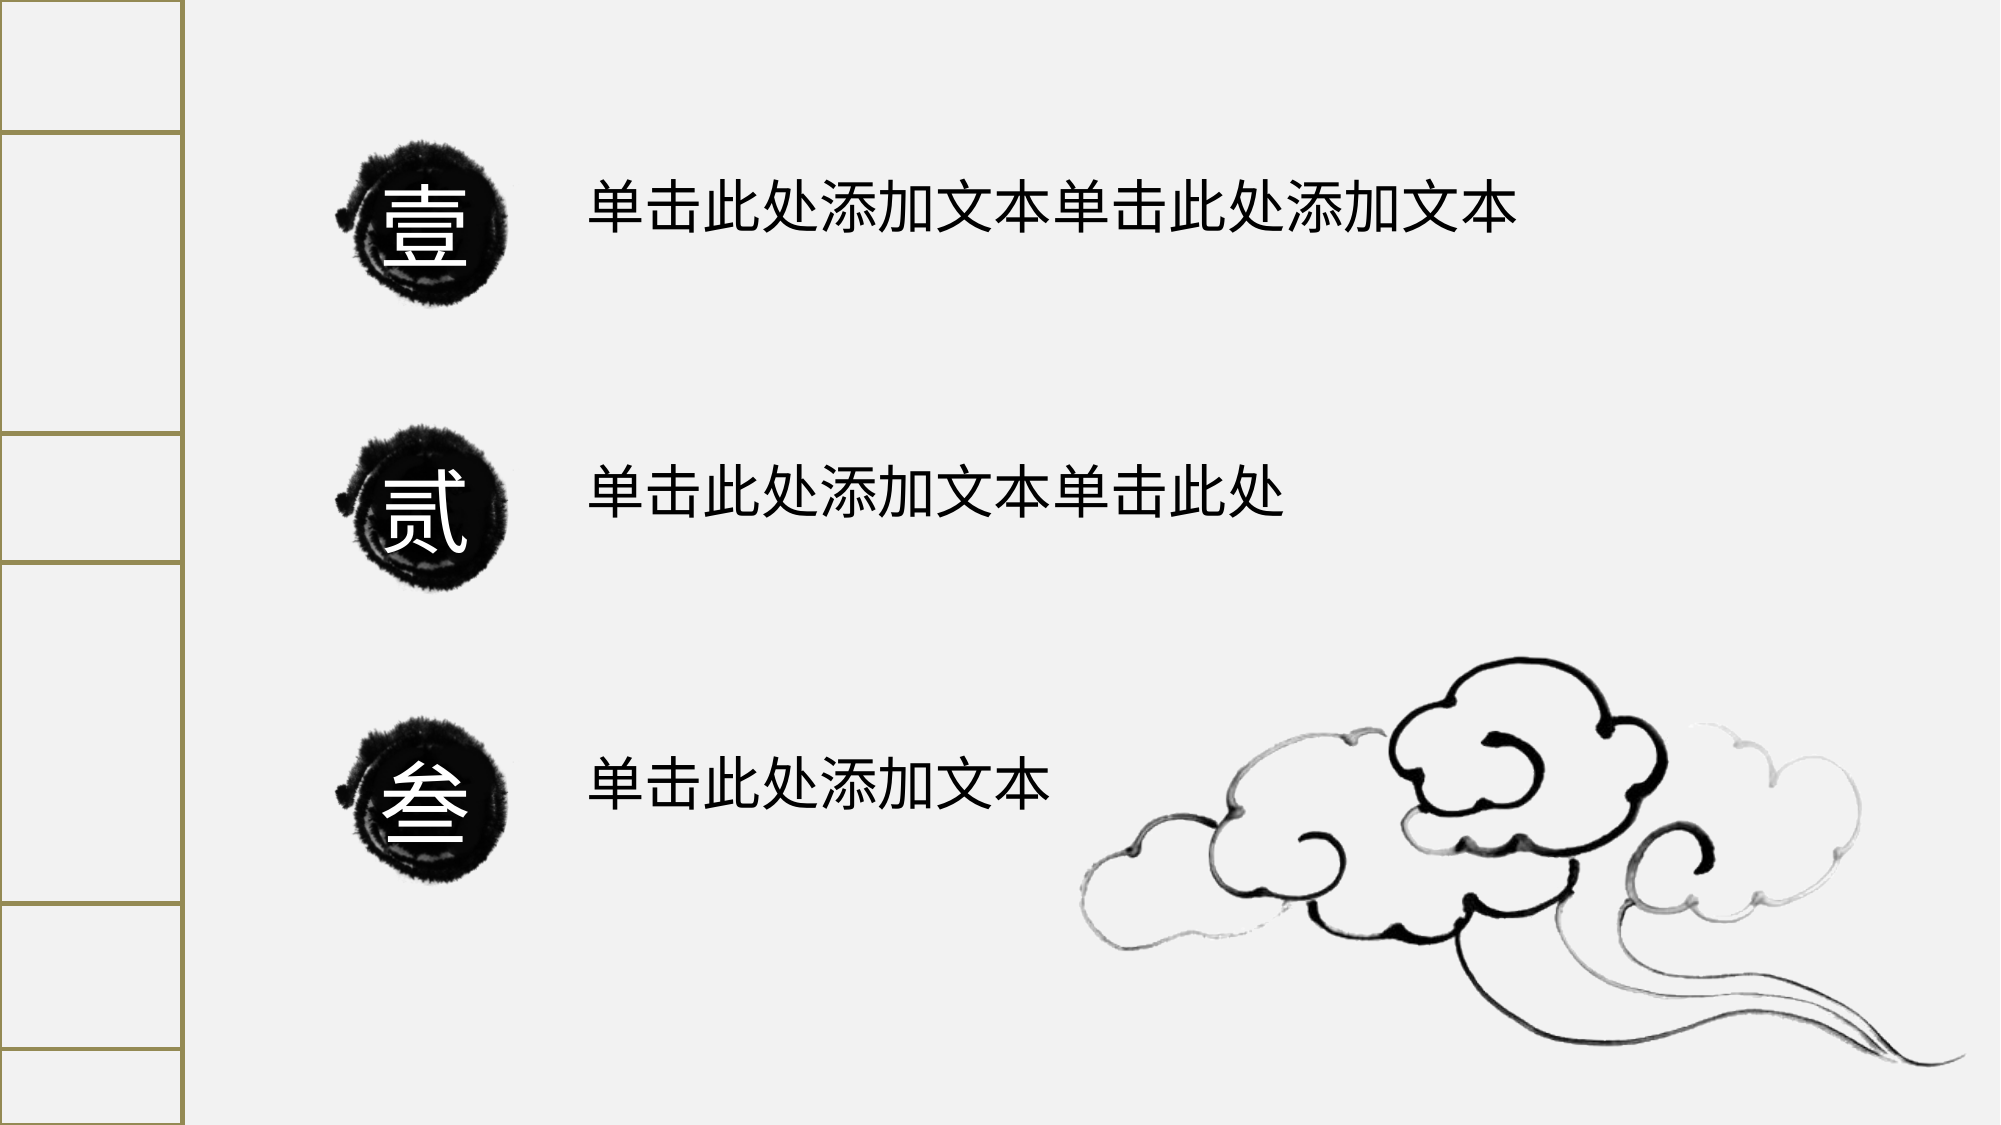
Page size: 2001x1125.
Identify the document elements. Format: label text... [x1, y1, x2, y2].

picture [304, 400, 546, 611]
text_box 单击此处添加文本单击此处 [571, 447, 1719, 613]
picture [304, 116, 546, 326]
text_box 单击此处添加文本单击此处添加文本 [571, 163, 1719, 328]
text_box [0, 0, 184, 1125]
picture [304, 692, 546, 903]
text_box 单击此处添加文本 [571, 739, 1068, 905]
picture [1068, 648, 1975, 1083]
